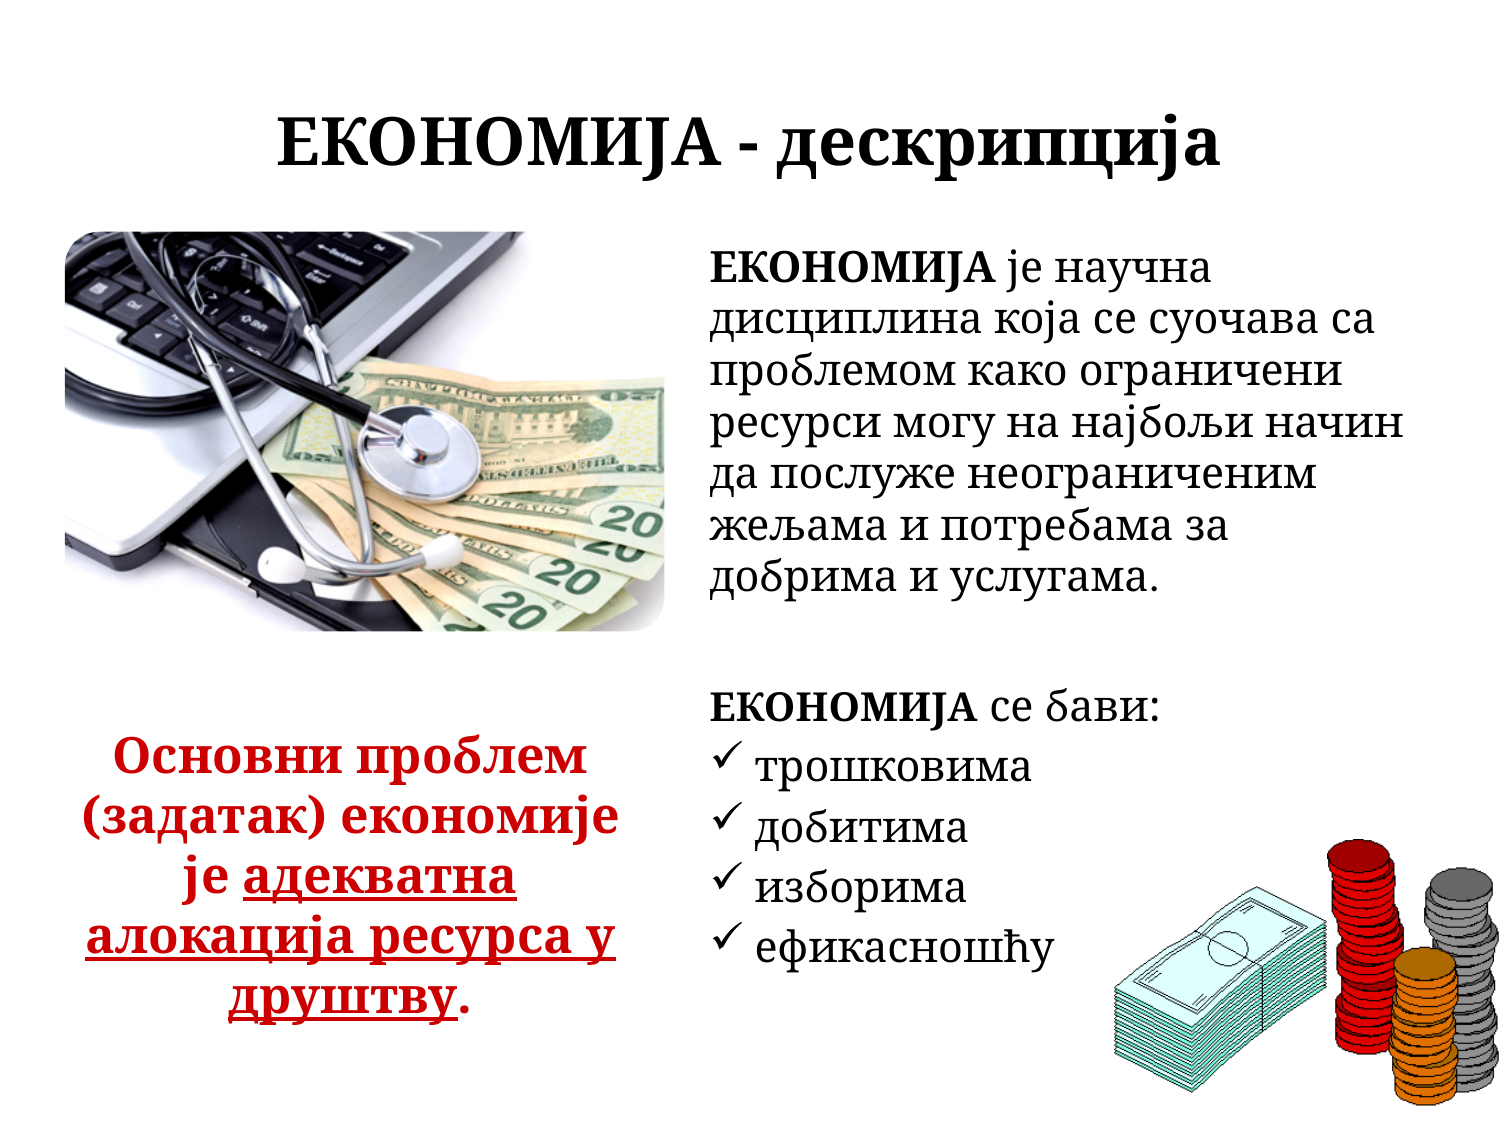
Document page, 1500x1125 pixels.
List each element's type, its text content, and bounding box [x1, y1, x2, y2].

list ЕКОНОМИЈА је научна дисциплина која се суочава са проблемом како ограничени ресурси могу на најбољи начин да послуже неограниченим жељама и потребама за добрима и услугама. ЕКОНОМИЈА се бави: трошковима добитима изборима ефикасношћу [694, 231, 1432, 1017]
text_box Основни проблем (задатак) економије је адекватна алокација ресурса у друштву. [64, 715, 637, 1031]
picture [64, 231, 665, 632]
picture [1113, 839, 1500, 1108]
title ЕКОНОМИЈА - дескрипција [75, 45, 1425, 233]
